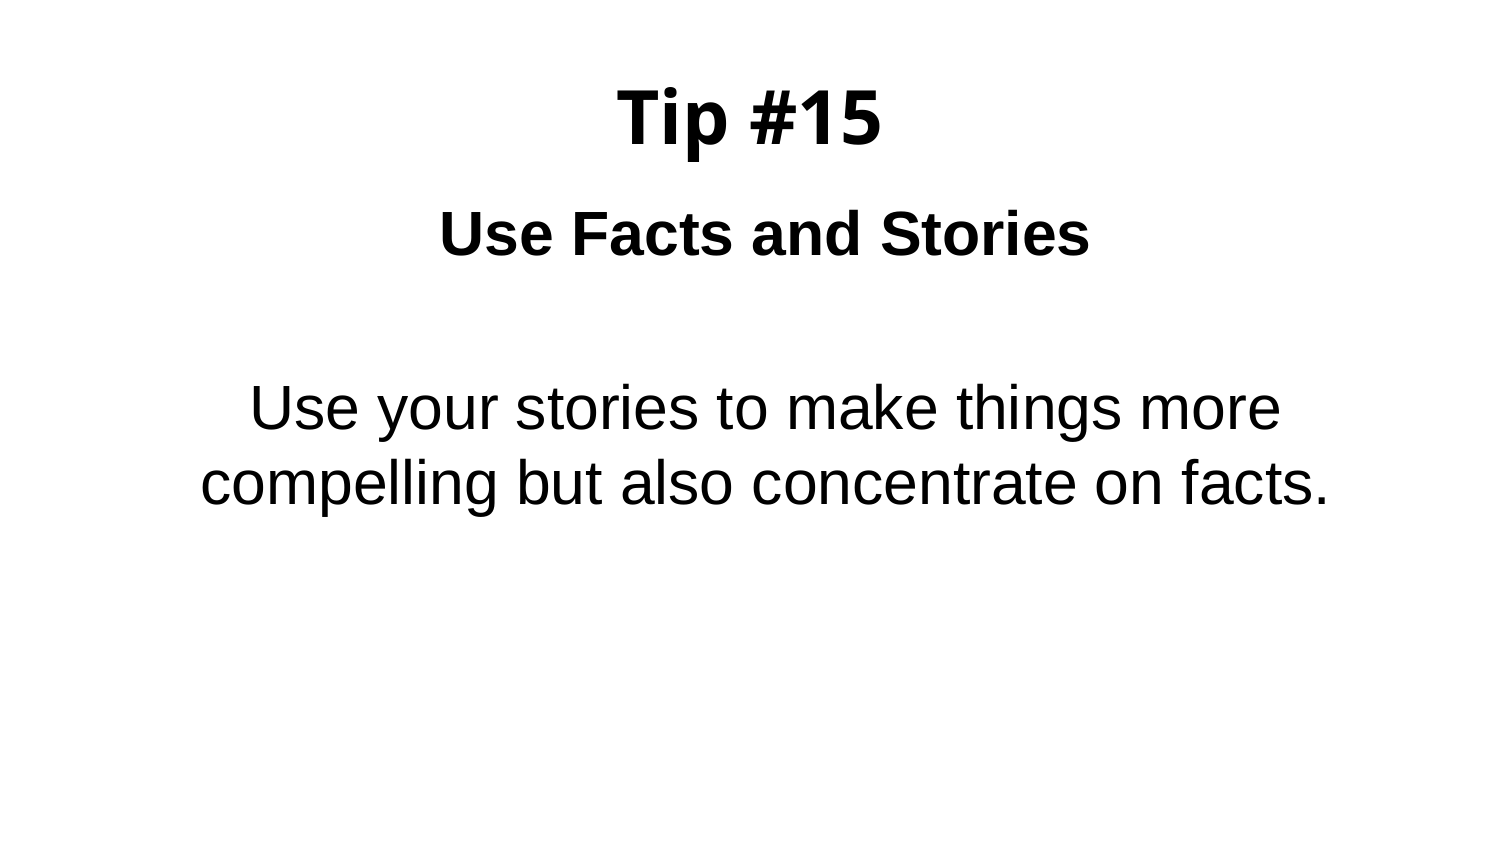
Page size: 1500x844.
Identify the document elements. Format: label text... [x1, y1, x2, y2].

list Use Facts and Stories Use your stories to make things more compelling but also concentrate on facts. [91, 90, 1442, 805]
title Tip #15 [75, 33, 1425, 175]
